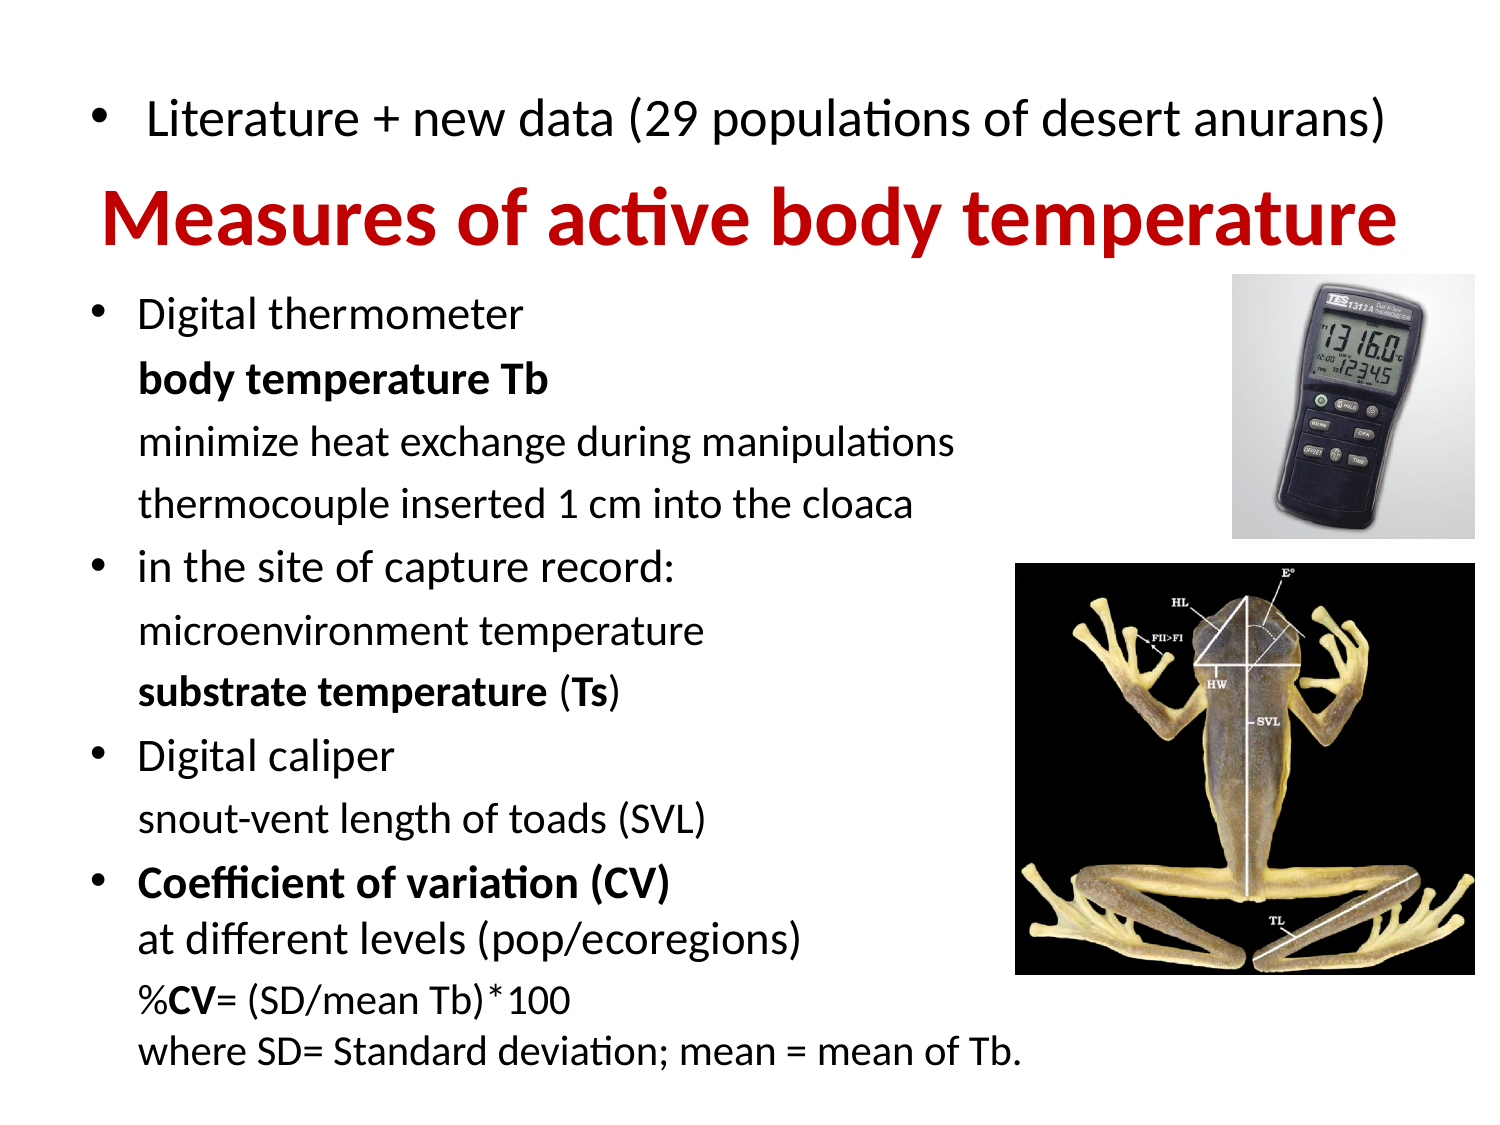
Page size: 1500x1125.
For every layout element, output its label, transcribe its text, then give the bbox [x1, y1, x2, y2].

picture [1015, 563, 1476, 976]
list Literature + new data (29 populations of desert anurans) [75, 75, 1425, 175]
text_box Measures of active body temperature [74, 149, 1425, 275]
text_box Digital thermometer body temperature Tb minimize heat exchange during manipulations thermocouple inserted 1 cm into the cloaca in the site of capture record: microenvironment temperature substrate temperature (Ts) Digital caliper snout-vent length of toads (SVL) Coefficient of variation (CV) at different levels (pop/ecoregions) %CV= (SD/mean Tb)*100 where SD= Standard deviation; mean = mean of Tb. [75, 274, 1313, 1088]
picture [1232, 274, 1476, 540]
